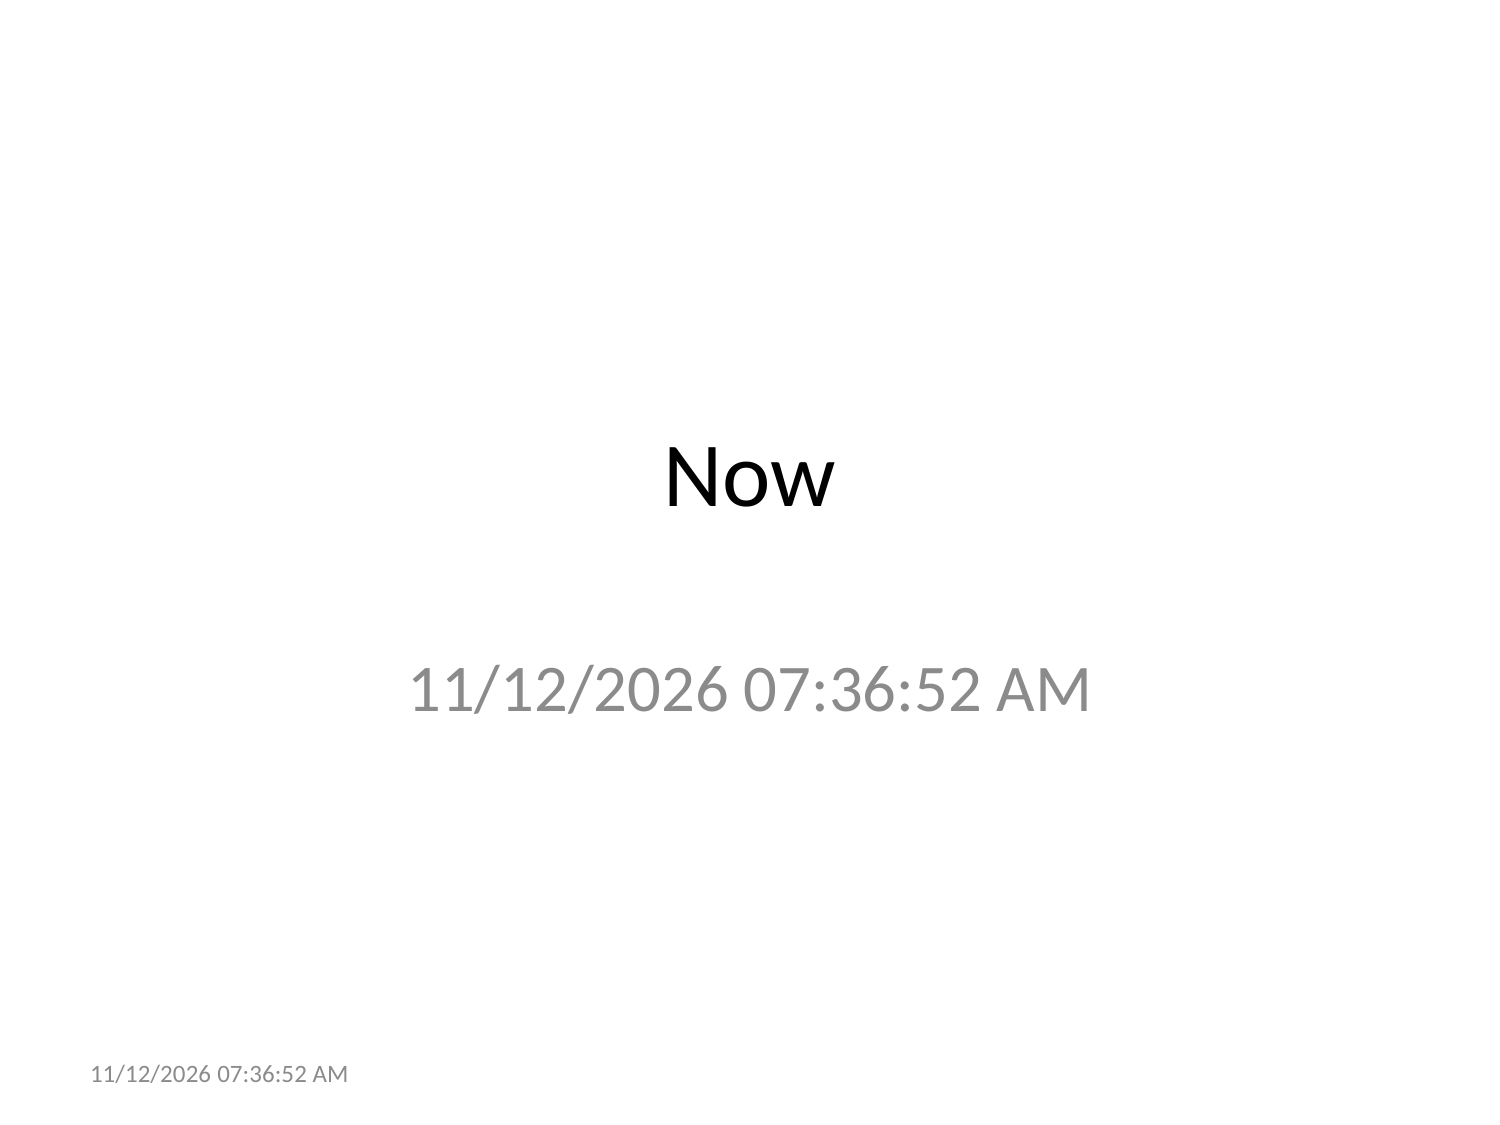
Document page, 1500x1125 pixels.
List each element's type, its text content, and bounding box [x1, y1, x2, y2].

subtitle 2011-12-19 10:20:04 AM [225, 637, 1275, 925]
title Now [112, 349, 1388, 591]
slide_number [75, 1042, 425, 1103]
